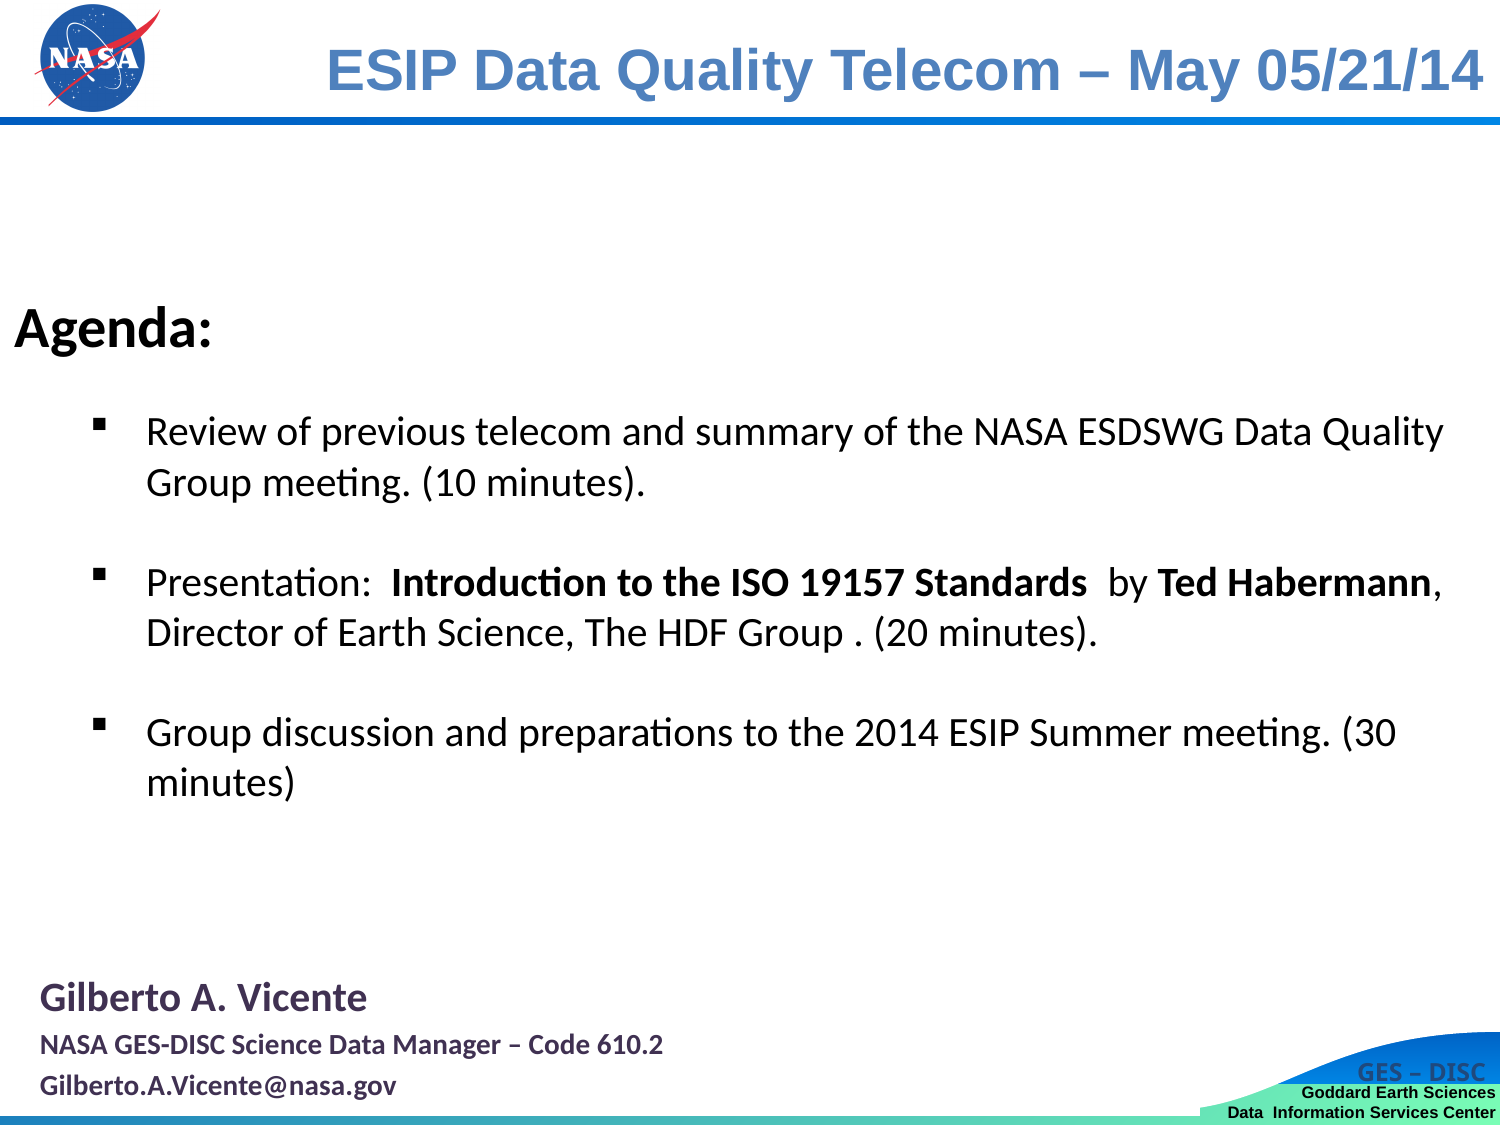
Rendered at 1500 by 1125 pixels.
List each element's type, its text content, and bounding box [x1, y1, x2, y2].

text_box ESIP Data Quality Telecom – May 05/21/14 [0, 24, 1500, 110]
list Gilberto A. Vicente NASA GES-DISC Science Data Manager – Code 610.2 Gilberto.A.Vicente@nasa.gov [24, 862, 1369, 1109]
text_box Agenda: Review of previous telecom and summary of the NASA ESDSWG Data Quality Group meeting. (10 minutes). Presentation: Introduction to the ISO 19157 Standards by Ted Habermann, Director of Earth Science, The HDF Group . (20 minutes). Group discussion and preparations to the 2014 ESIP Summer meeting. (30 minutes) [0, 281, 1500, 857]
picture [33, 3, 161, 24]
